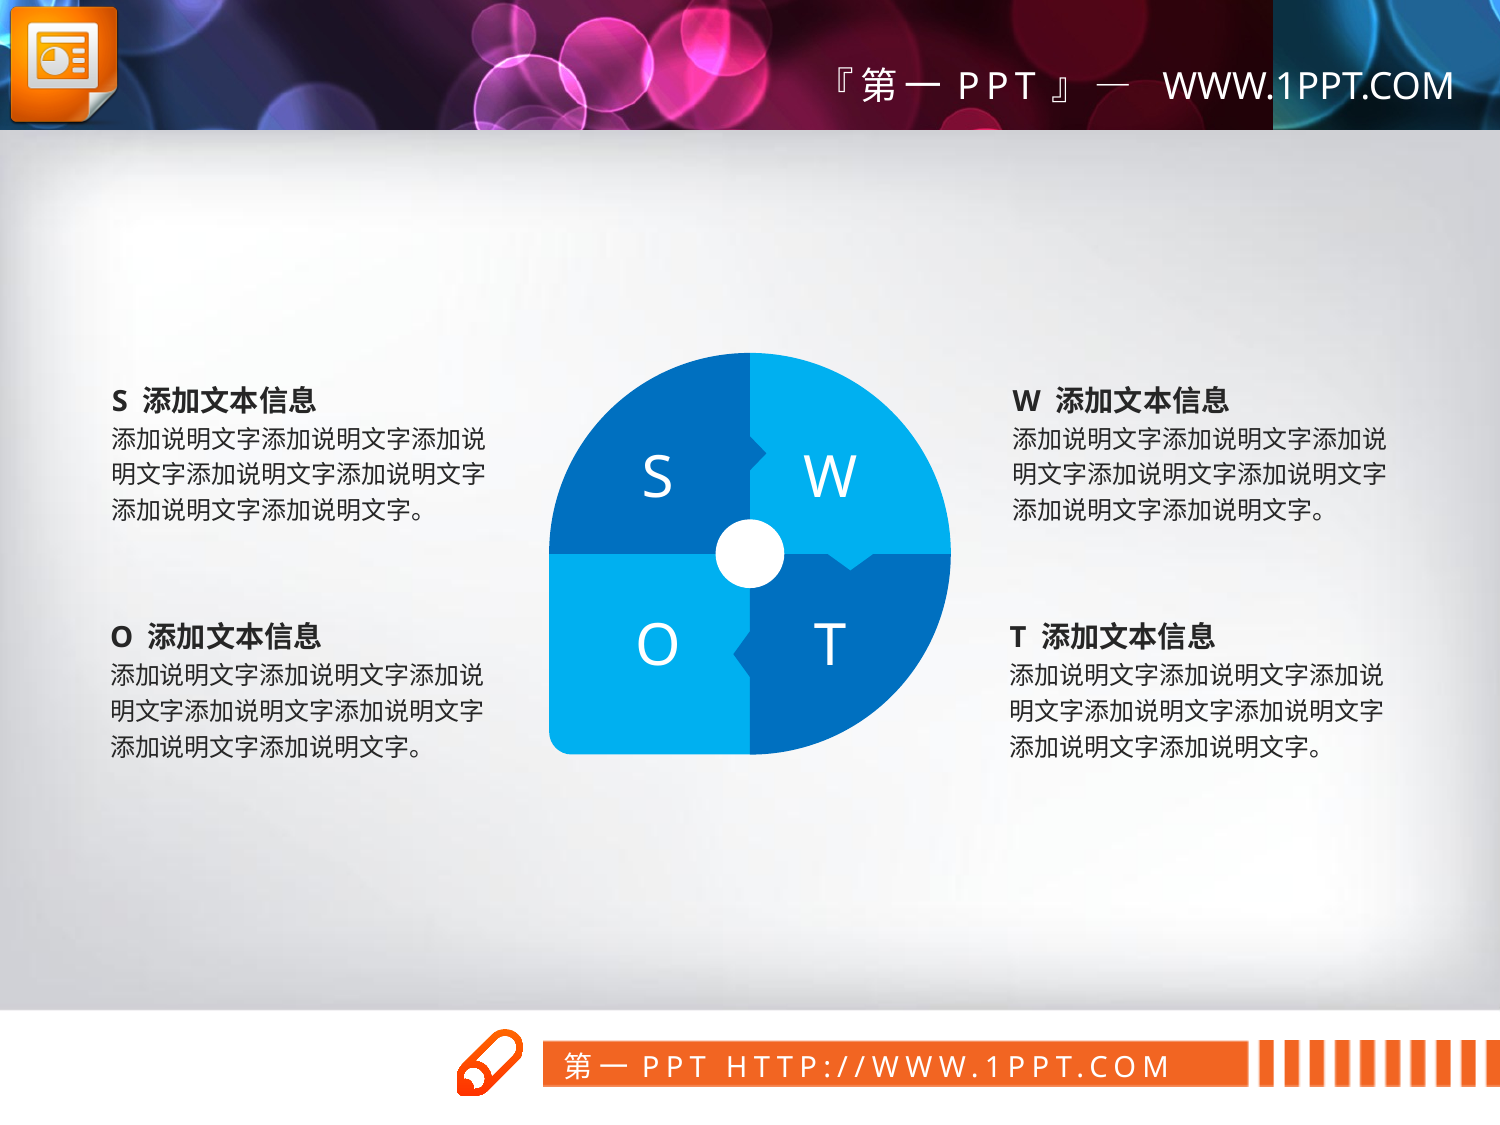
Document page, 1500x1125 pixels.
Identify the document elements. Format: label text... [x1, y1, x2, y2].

text_box S [626, 431, 689, 517]
text_box [731, 556, 953, 757]
text_box O [620, 599, 696, 685]
picture [543, 1040, 1500, 1087]
text_box W [788, 431, 873, 517]
picture [0, 0, 1500, 1012]
text_box W 添加文本信息 添加说明文字添加说明文字添加说明文字添加说明文字添加说明文字添加说明文字添加说明文字。 [997, 367, 1427, 539]
text_box O 添加文本信息 添加说明文字添加说明文字添加说明文字添加说明文字添加说明文字添加说明文字添加说明文字。 [95, 604, 524, 776]
text_box S 添加文本信息 添加说明文字添加说明文字添加说明文字添加说明文字添加说明文字添加说明文字添加说明文字。 [97, 367, 526, 539]
text_box [547, 556, 748, 757]
text_box [546, 350, 769, 556]
text_box T 添加文本信息 添加说明文字添加说明文字添加说明文字添加说明文字添加说明文字添加说明文字添加说明文字。 [994, 604, 1424, 776]
text_box [751, 350, 953, 573]
text_box T [799, 599, 862, 685]
text_box [713, 517, 787, 591]
